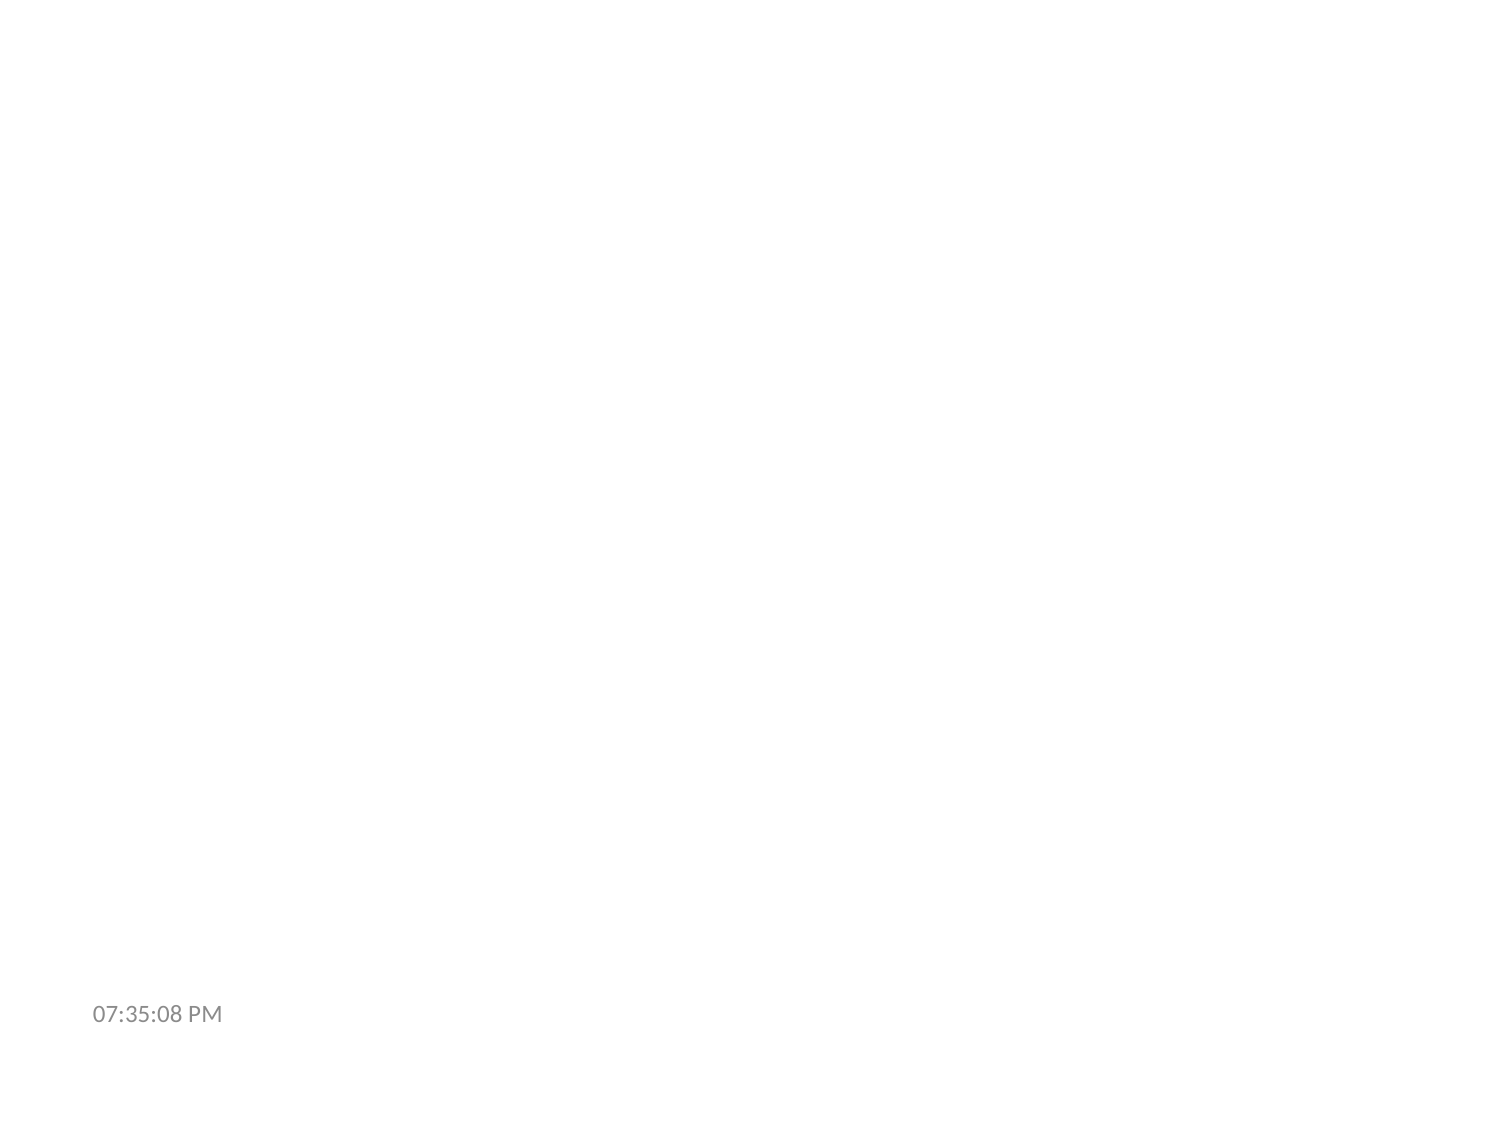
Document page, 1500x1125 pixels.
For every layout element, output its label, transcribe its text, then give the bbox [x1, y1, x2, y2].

text_box 3:35:09 PM [77, 982, 428, 1043]
